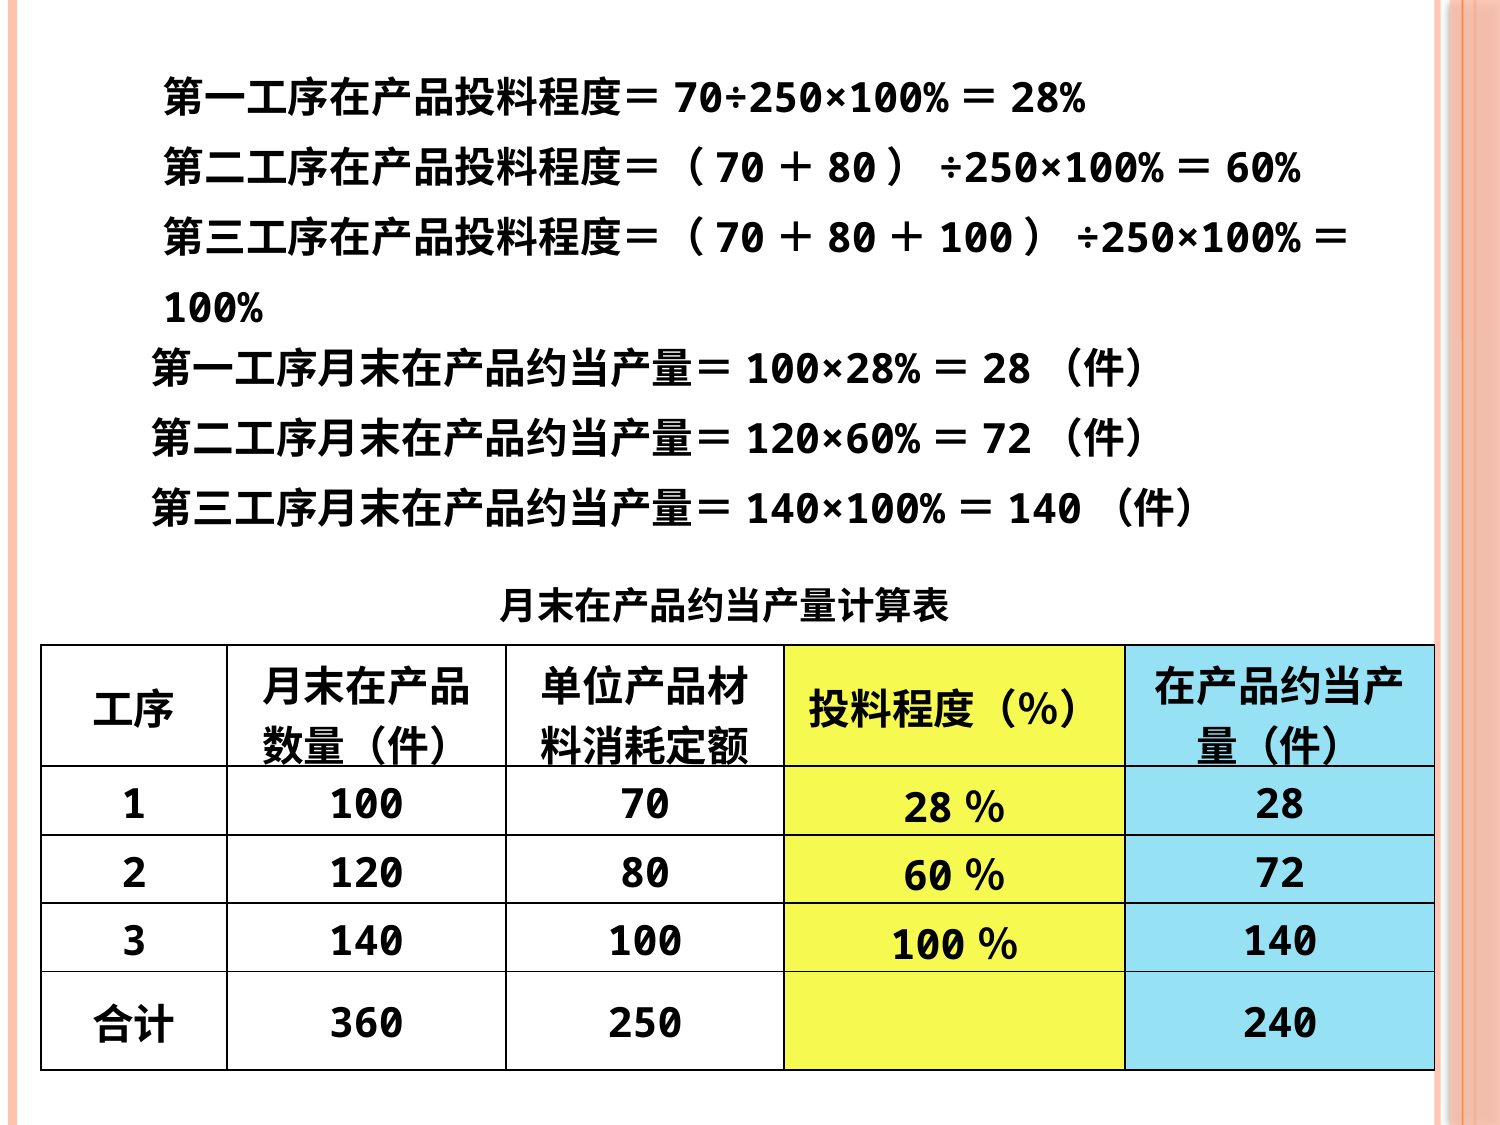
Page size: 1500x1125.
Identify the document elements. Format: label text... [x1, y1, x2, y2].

table_cell 140 [1126, 904, 1434, 971]
table_cell 240 [1126, 972, 1434, 1069]
table_cell 360 [228, 972, 505, 1069]
table_cell 2 [42, 836, 226, 902]
table_cell 1 [42, 767, 226, 834]
table_cell 28 [1126, 767, 1434, 834]
table_header 工序 [42, 646, 226, 765]
table_cell [785, 972, 1124, 1069]
text_box 第一工序月末在产品约当产量＝100×28%＝28（件） 第二工序月末在产品约当产量＝120×60%＝72（件） 第三工序月末在产品约当产量＝140×100%＝140（件） [136, 314, 1242, 540]
table_header 单位产品材料消耗定额 [507, 646, 783, 765]
table_cell 3 [42, 904, 226, 971]
text_box 第一工序在产品投料程度＝70÷250×100%＝28% 第二工序在产品投料程度＝（70＋80）÷250×100%＝60% 第三工序在产品投料程度＝（70＋80＋100）÷250×100%＝100% [147, 43, 1379, 339]
table_cell 140 [228, 904, 505, 971]
table_cell 100 [228, 767, 505, 834]
table_cell 100％ [785, 904, 1124, 971]
table_cell 60％ [785, 836, 1124, 902]
table_header 在产品约当产量（件） [1126, 646, 1434, 765]
table_cell 28％ [785, 767, 1124, 834]
table_cell 120 [228, 836, 505, 902]
table_cell 70 [507, 767, 783, 834]
table_header 投料程度（％） [785, 646, 1124, 765]
table_cell 250 [507, 972, 783, 1069]
table_cell 合计 [42, 972, 226, 1069]
table_cell 72 [1126, 836, 1434, 902]
table_cell 100 [507, 904, 783, 971]
table_cell 80 [507, 836, 783, 902]
text_box 月末在产品约当产量计算表 [484, 574, 965, 635]
table_header 月末在产品 数量（件） [228, 646, 505, 765]
